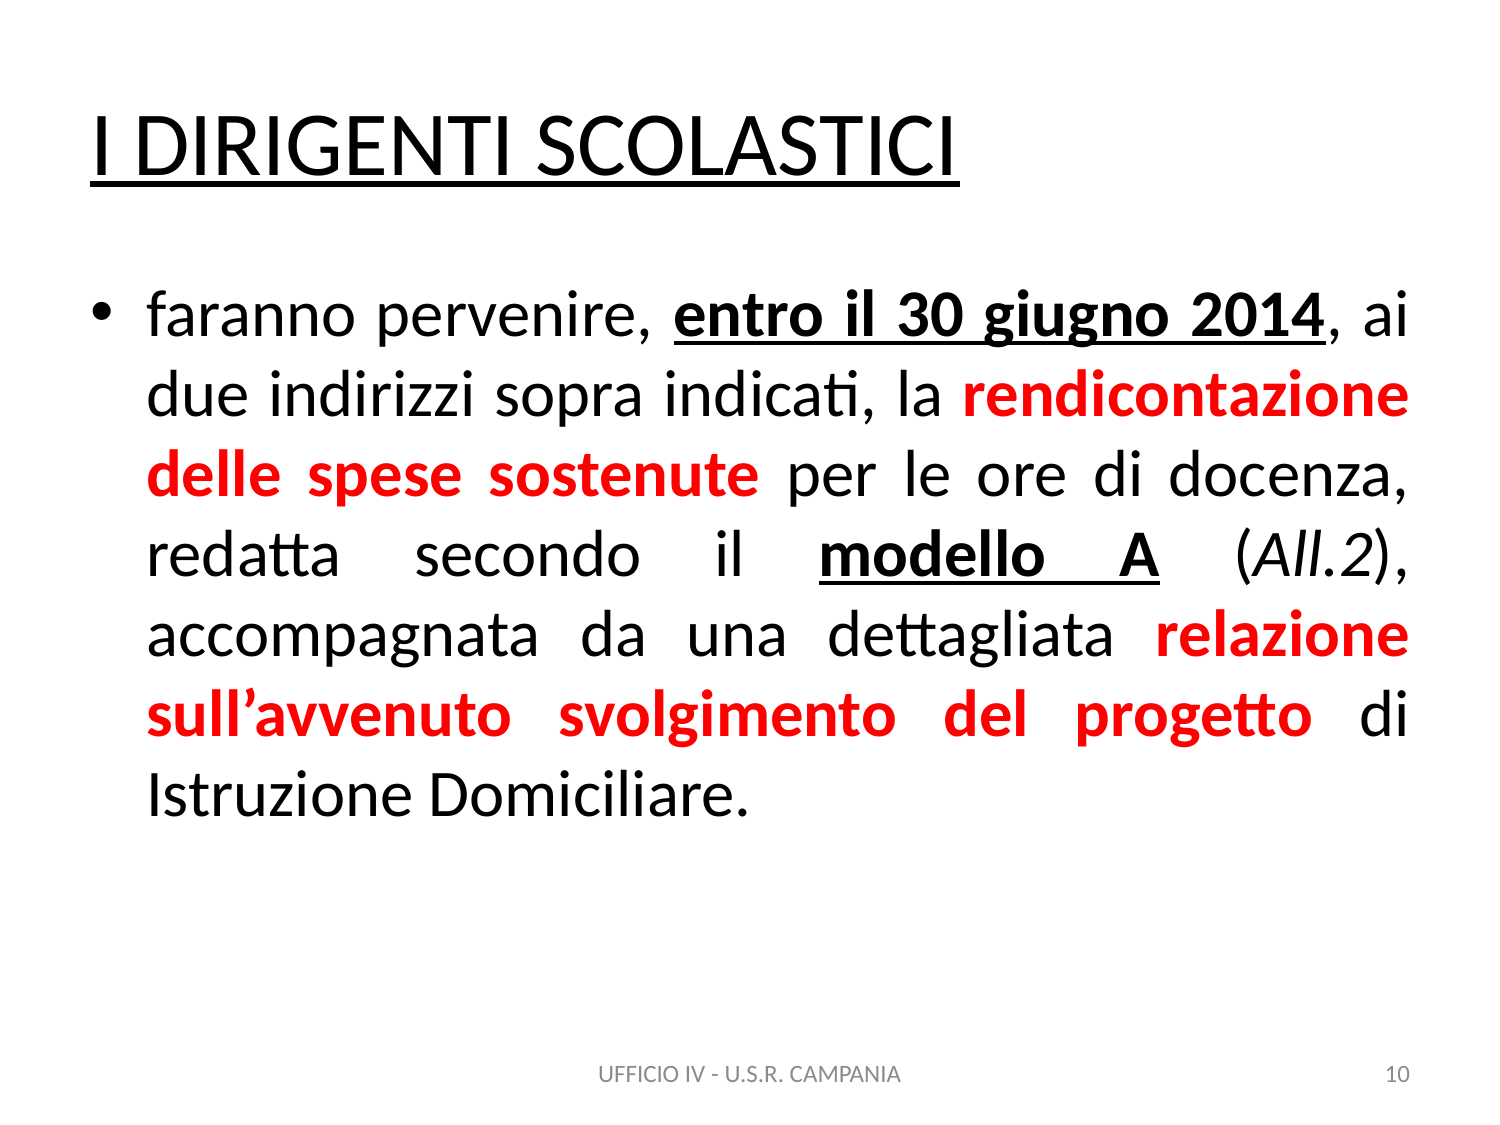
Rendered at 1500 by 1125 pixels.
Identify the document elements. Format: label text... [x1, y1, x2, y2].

footer UFFICIO IV - U.S.R. CAMPANIA [512, 1042, 988, 1103]
title I DIRIGENTI SCOLASTICI [75, 45, 1425, 233]
slide_number 10 [1074, 1042, 1425, 1103]
list faranno pervenire, entro il 30 giugno 2014, ai due indirizzi sopra indicati, la rendicontazione delle spese sostenute per le ore di docenza, redatta secondo il modello A (All.2), accompagnata da una dettagliata relazione sull’avvenuto svolgimento del progetto di Istruzione Domiciliare. [75, 262, 1425, 1005]
